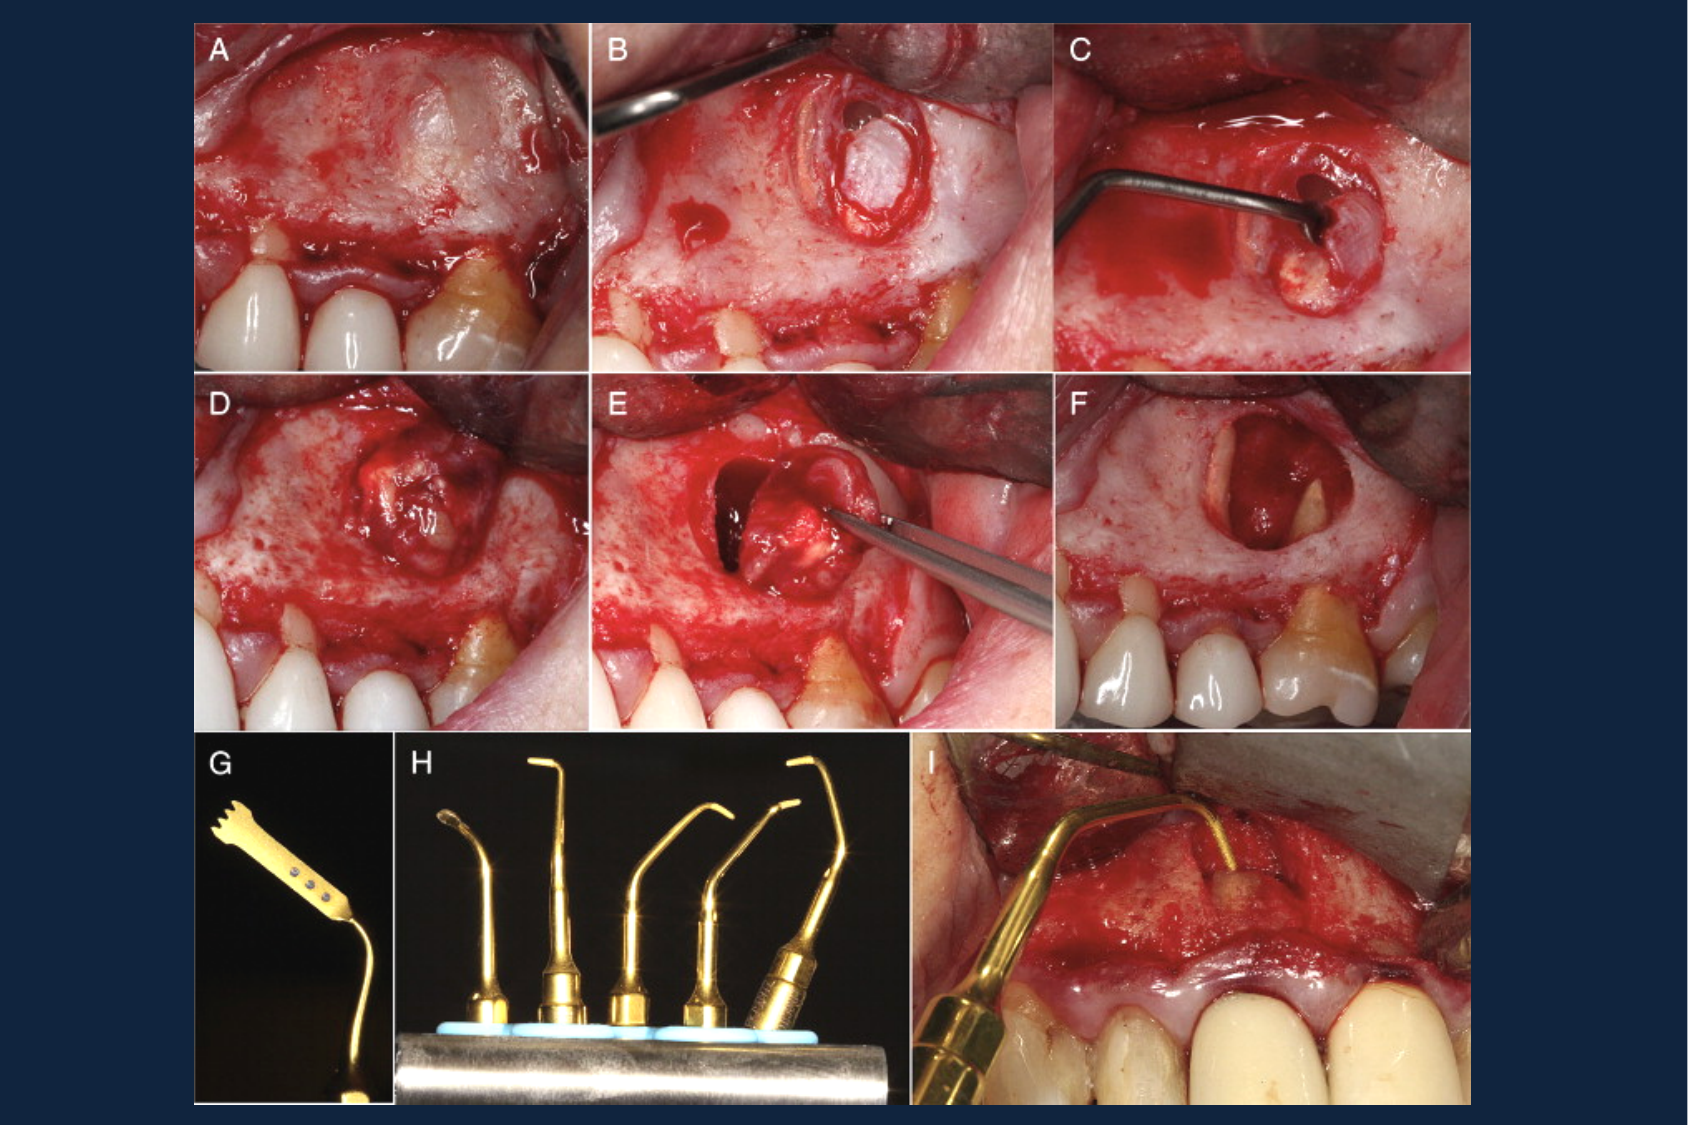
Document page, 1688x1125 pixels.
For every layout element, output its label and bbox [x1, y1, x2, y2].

picture [193, 23, 1472, 1105]
